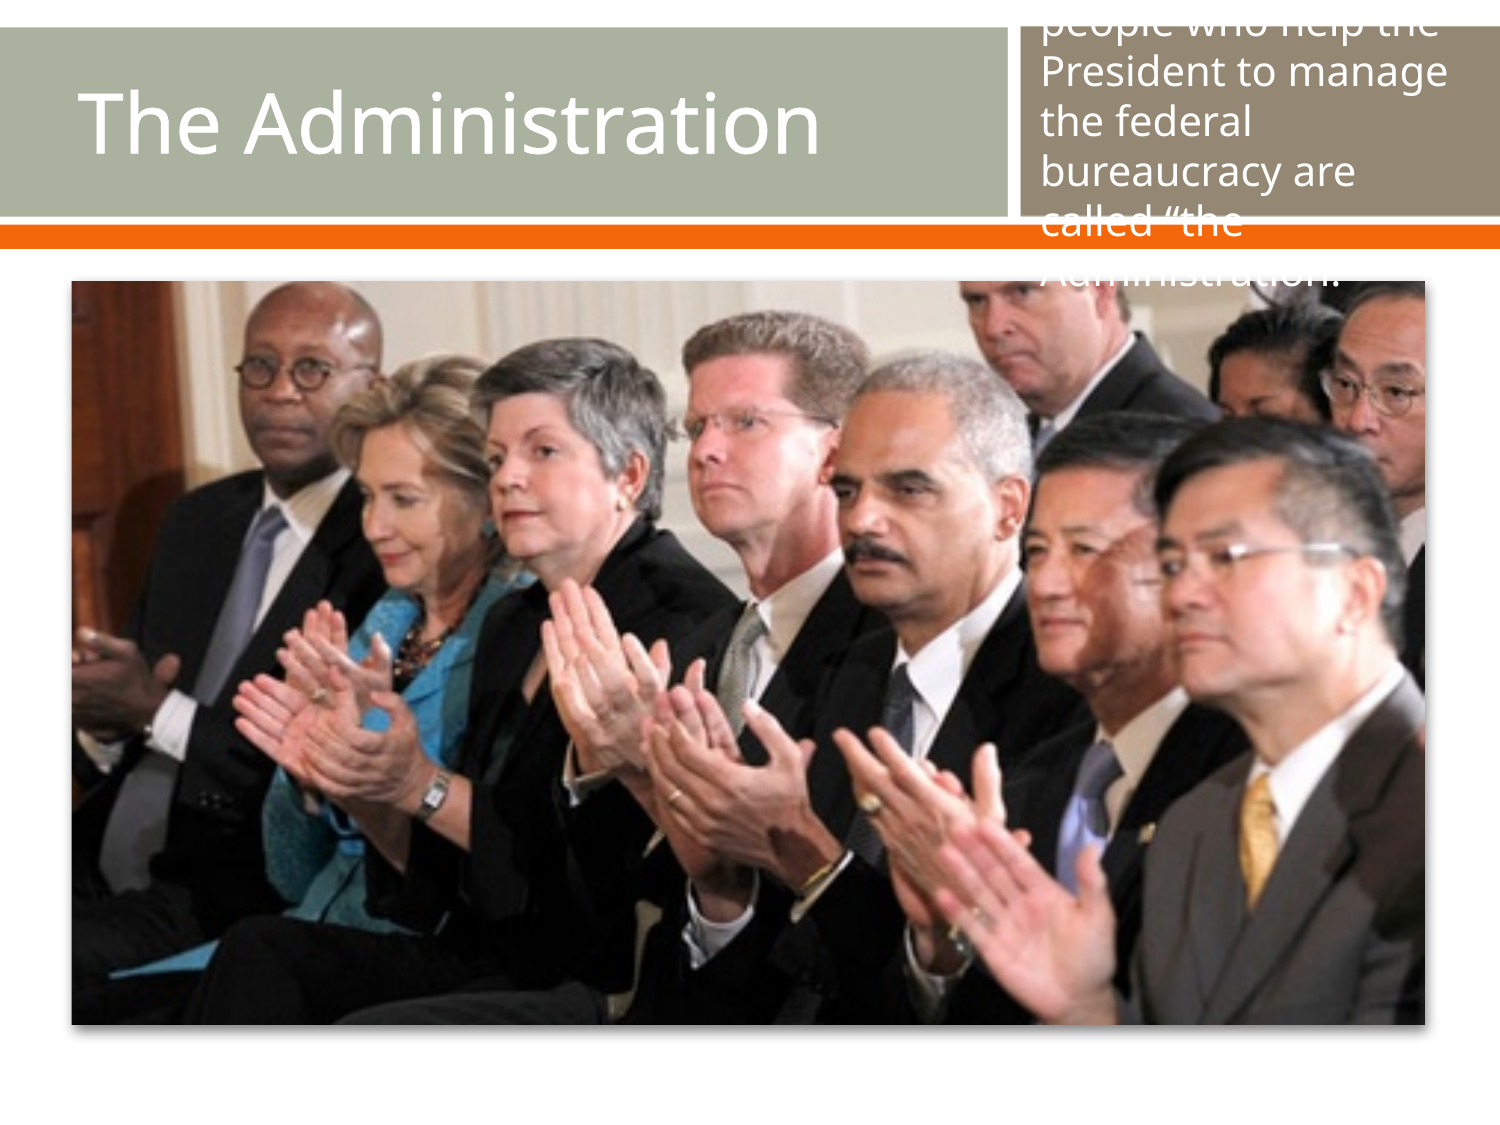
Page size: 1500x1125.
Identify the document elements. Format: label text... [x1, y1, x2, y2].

list Collectively the people who help the President to manage the federal bureaucracy are called “the Administration.” [1025, 37, 1488, 203]
title The Administration [62, 37, 988, 203]
picture [71, 281, 1426, 1026]
